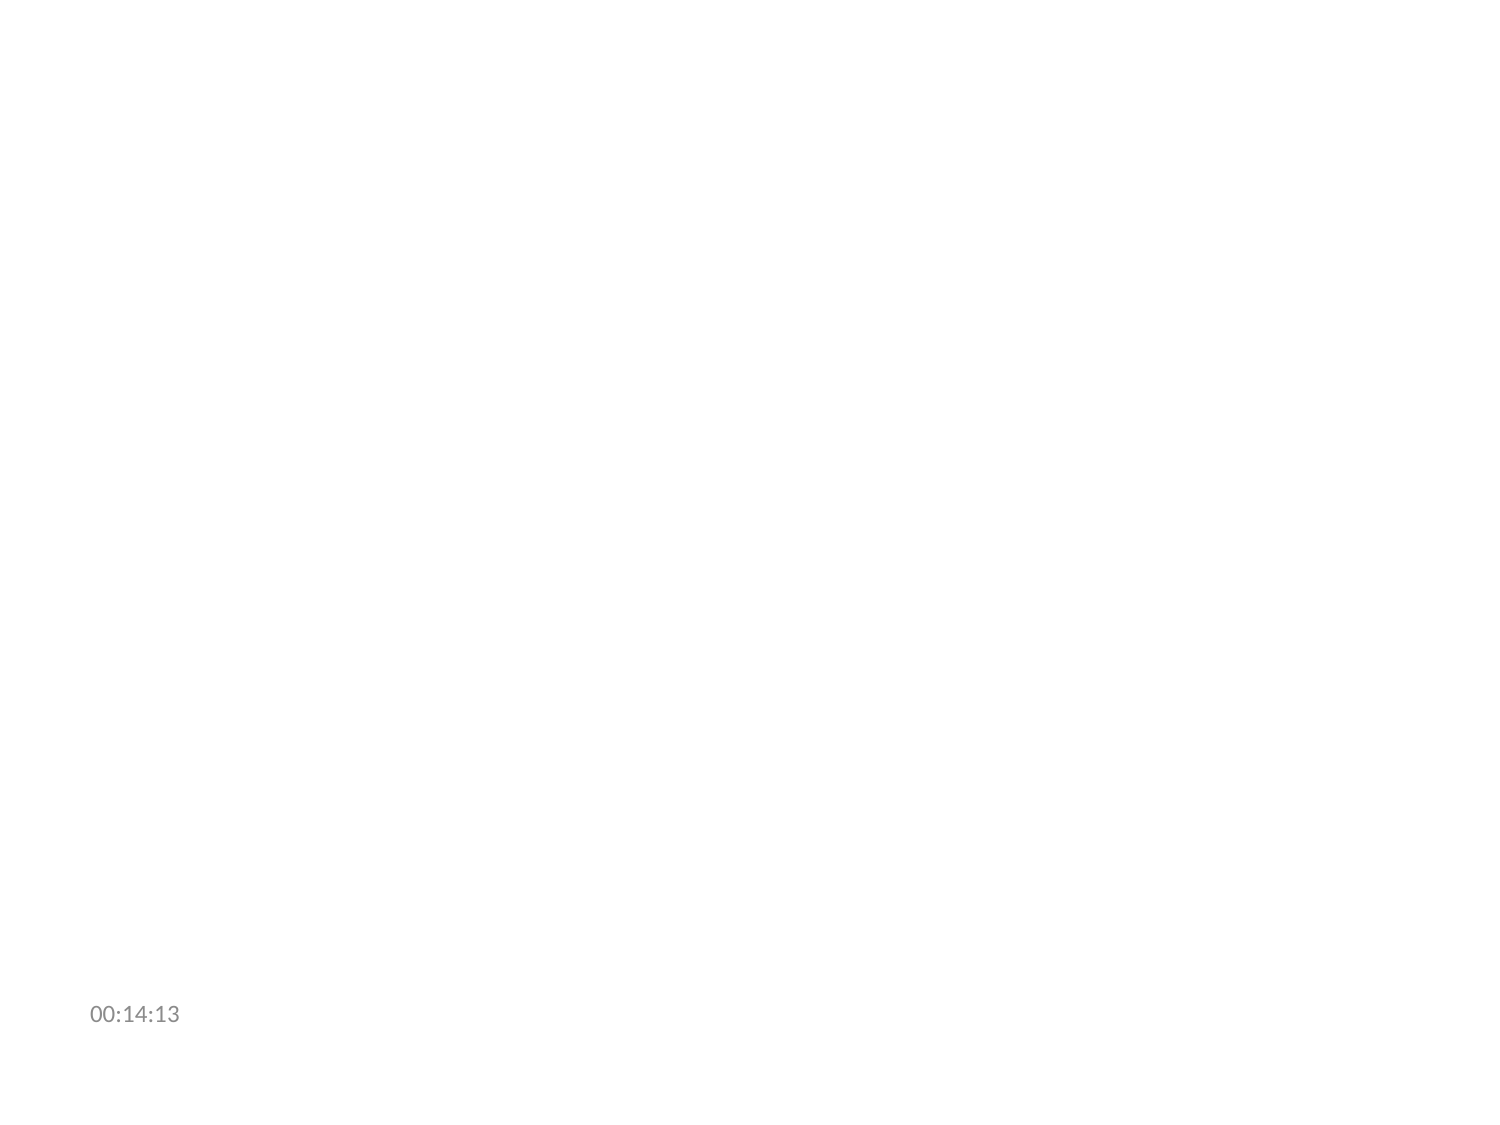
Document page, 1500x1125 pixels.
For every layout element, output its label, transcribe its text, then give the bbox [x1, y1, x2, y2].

text_box 15:35:09 [75, 982, 425, 1043]
